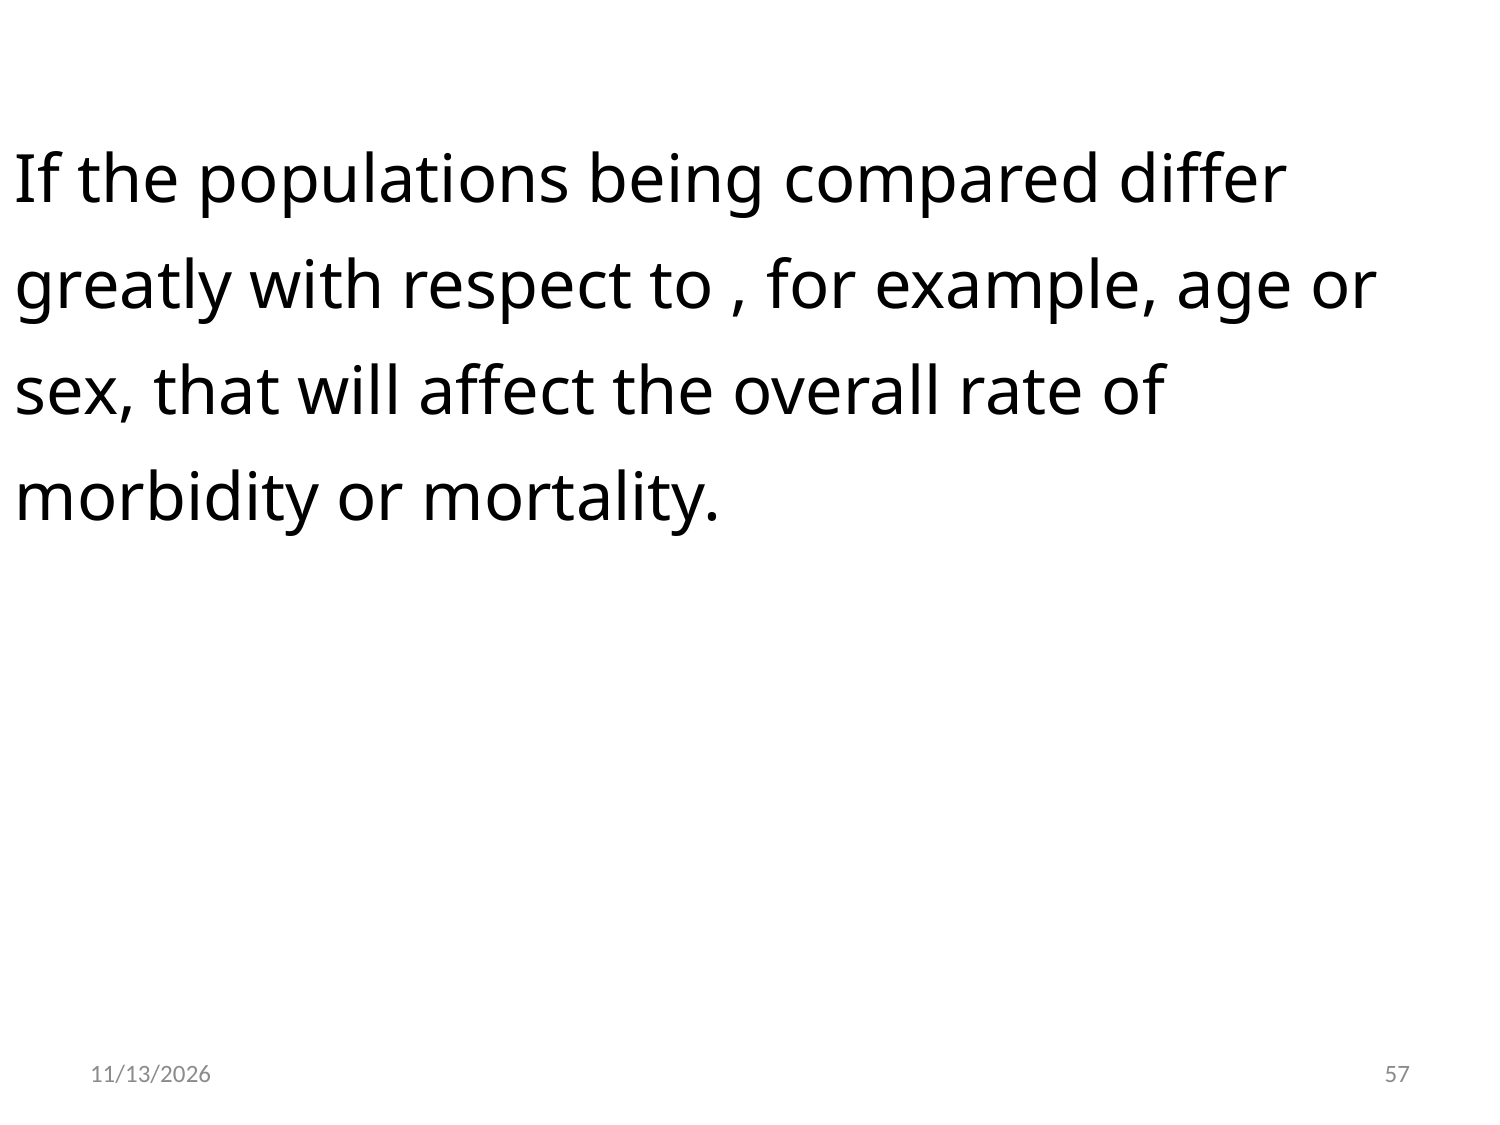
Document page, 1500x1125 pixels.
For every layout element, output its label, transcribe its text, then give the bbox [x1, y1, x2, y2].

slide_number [75, 1042, 425, 1103]
text_box If the populations being compared differ greatly with respect to , for example, age or sex, that will affect the overall rate of morbidity or mortality. [0, 101, 1500, 542]
slide_number 57 [1074, 1042, 1425, 1103]
